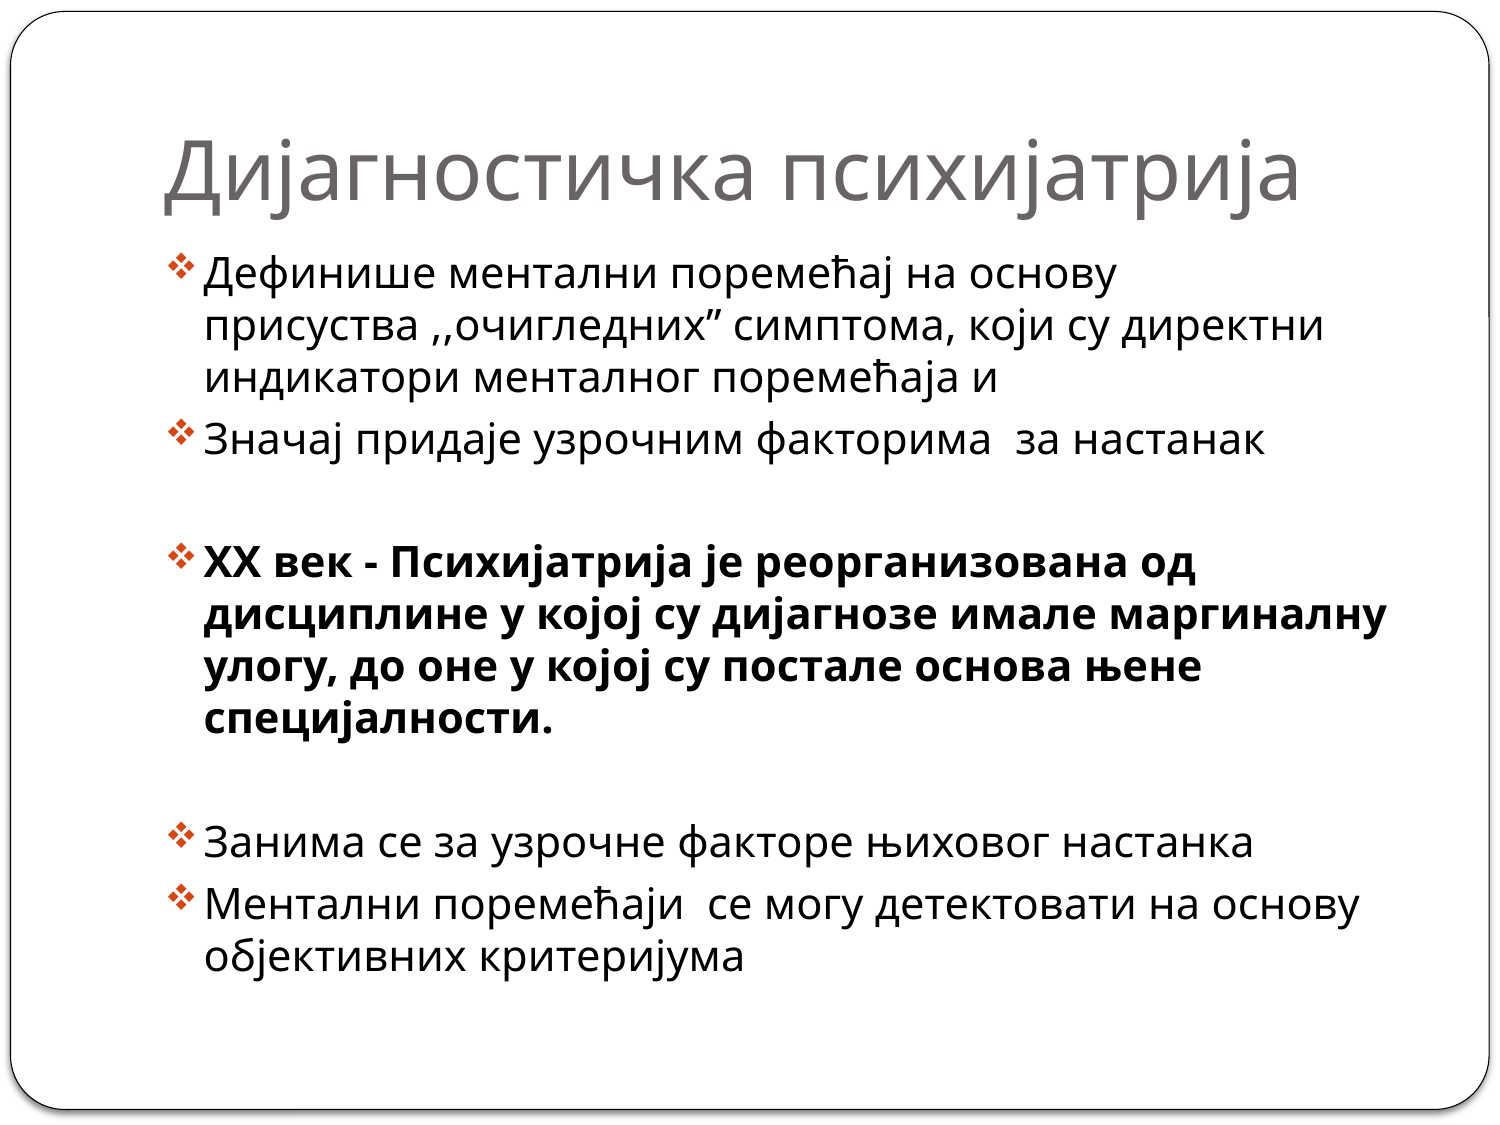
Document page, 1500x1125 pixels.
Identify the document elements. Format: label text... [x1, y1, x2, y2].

title Дијагностичка психијатрија [150, 45, 1425, 233]
list Дефинише ментални поремећај на основу присуства ,,очигледних” симптома, који су директни индикатори менталног поремећаја и Значај придаје узрочним факторима за настанак XX век - Психијатрија је реорганизована од дисциплине у којој су дијагнозе имале маргиналну улогу, до оне у којој су постале основа њене специјалности. Занима се за узрочне факторе њиховог настанка Ментални поремећаји се могу детектовати на основу објективних критеријума [150, 237, 1425, 988]
